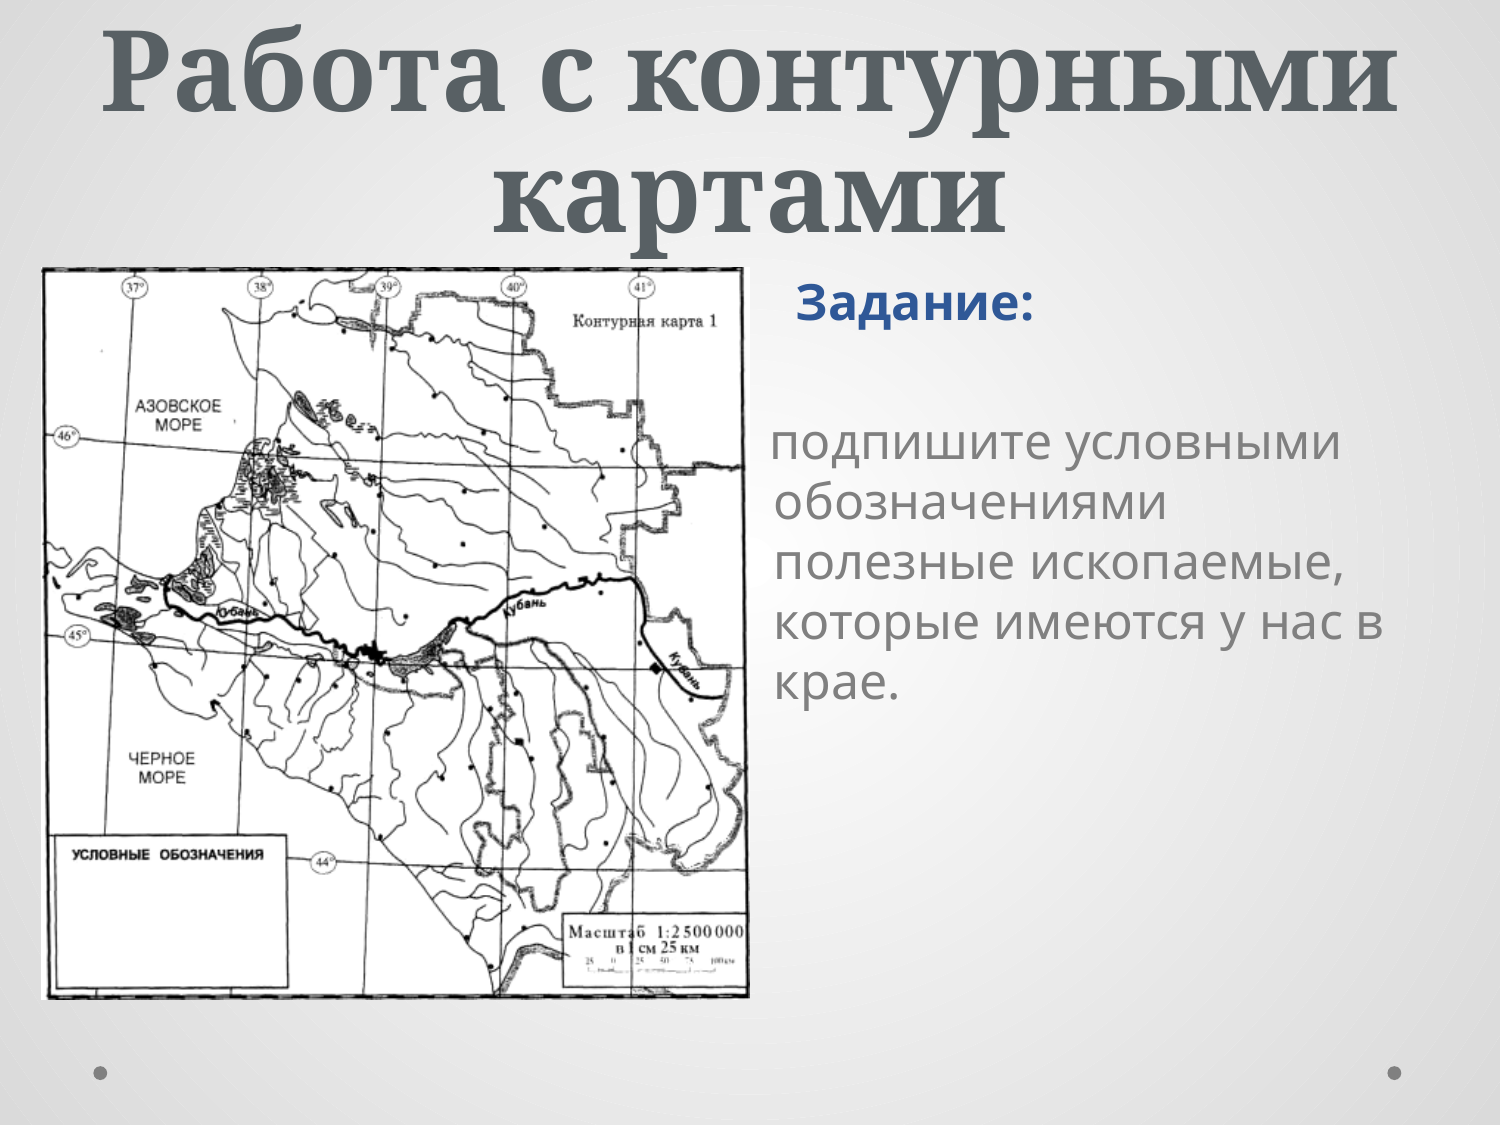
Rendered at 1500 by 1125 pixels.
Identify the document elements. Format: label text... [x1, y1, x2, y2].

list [41, 266, 751, 1000]
title Работа с контурными картами [75, 0, 1425, 263]
list Задание: подпишите условными обозначениями полезные ископаемые, которые имеются у нас в крае. [702, 262, 1425, 1005]
